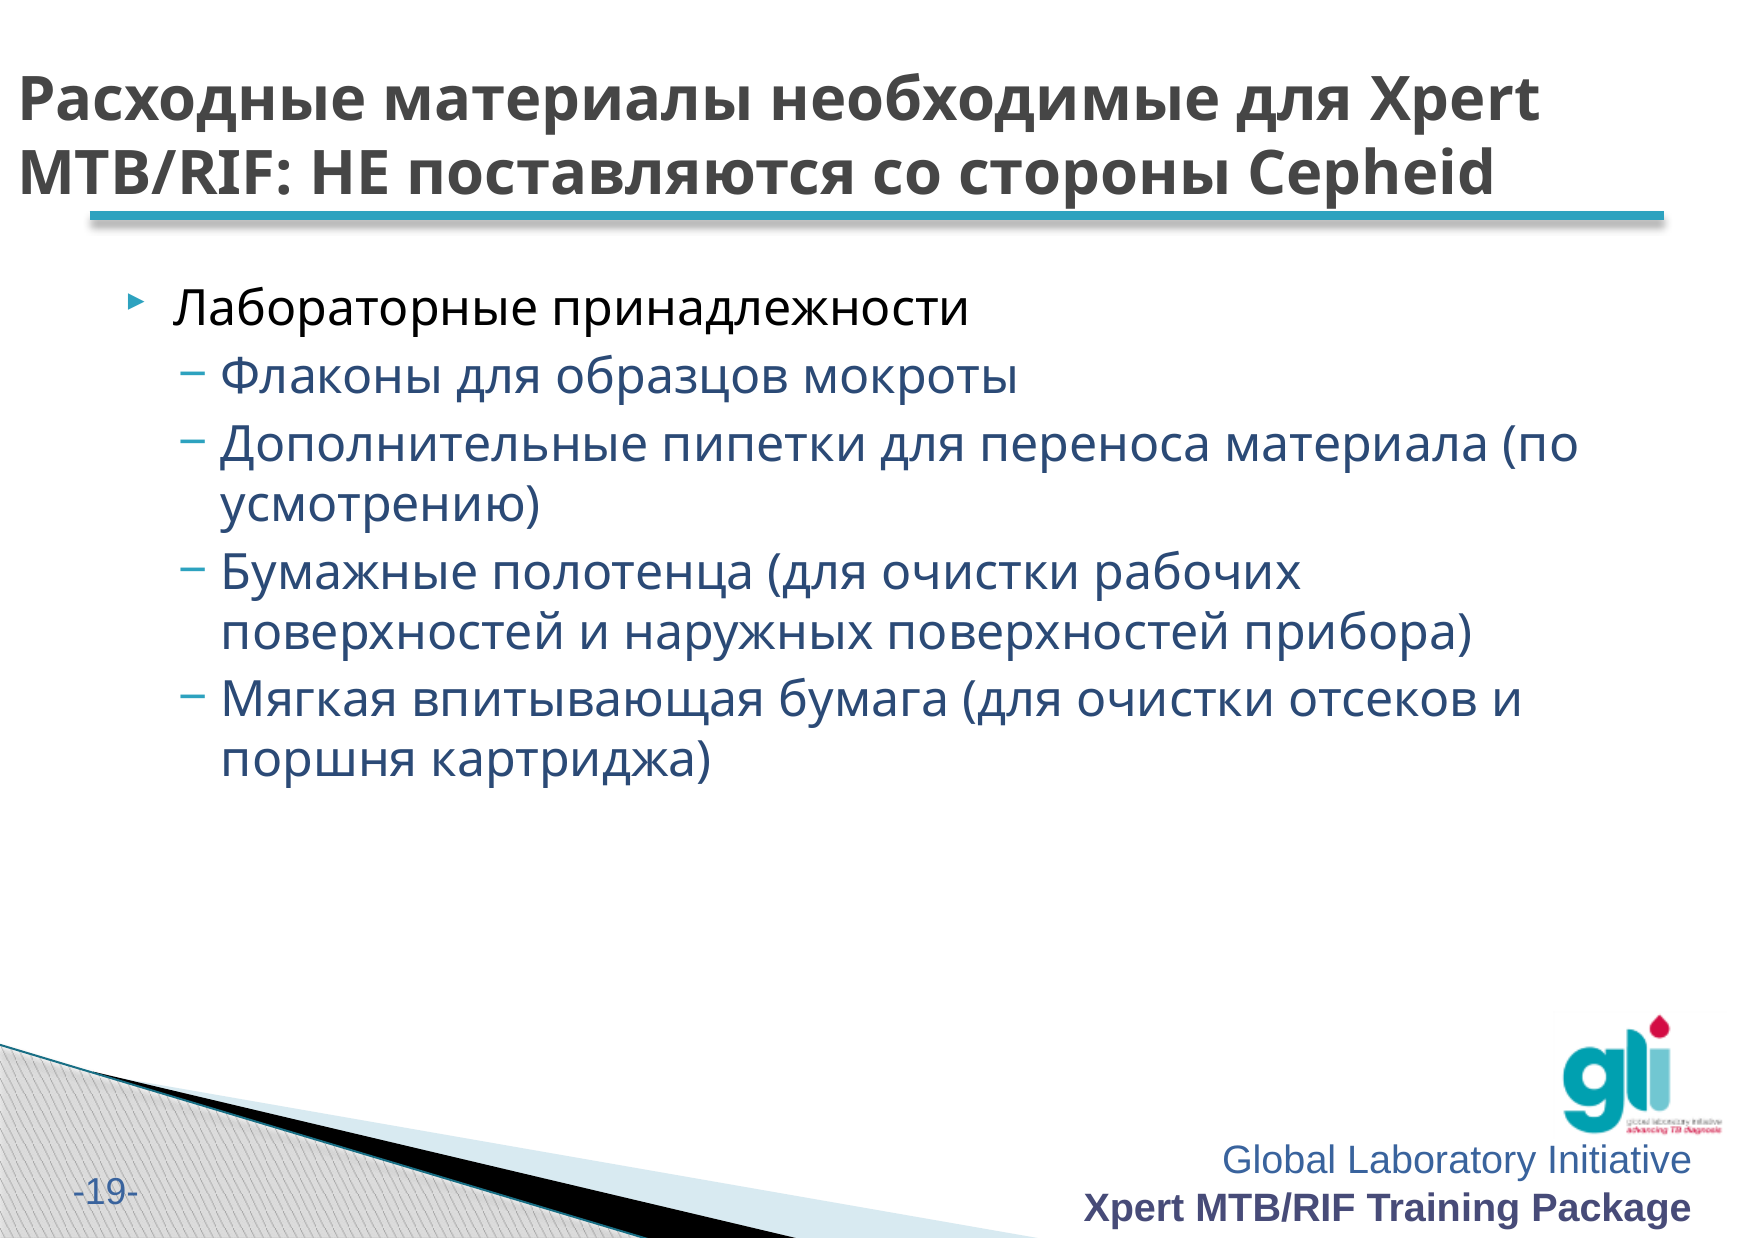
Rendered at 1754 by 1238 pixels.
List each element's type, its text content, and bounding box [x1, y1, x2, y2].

title Расходные материалы необходимые для Xpert MTB/RIF: НЕ поставляются со стороны Cepheid [0, 49, 1754, 216]
list Лабораторные принадлежности Флаконы для образцов мокроты Дополнительные пипетки для переноса материала (по усмотрению) Бумажные полотенца (для очистки рабочих поверхностей и наружных поверхностей прибора) Мягкая впитывающая бумага (для очистки отсеков и поршня картриджа) [87, 267, 1666, 996]
picture [1553, 1011, 1727, 1139]
